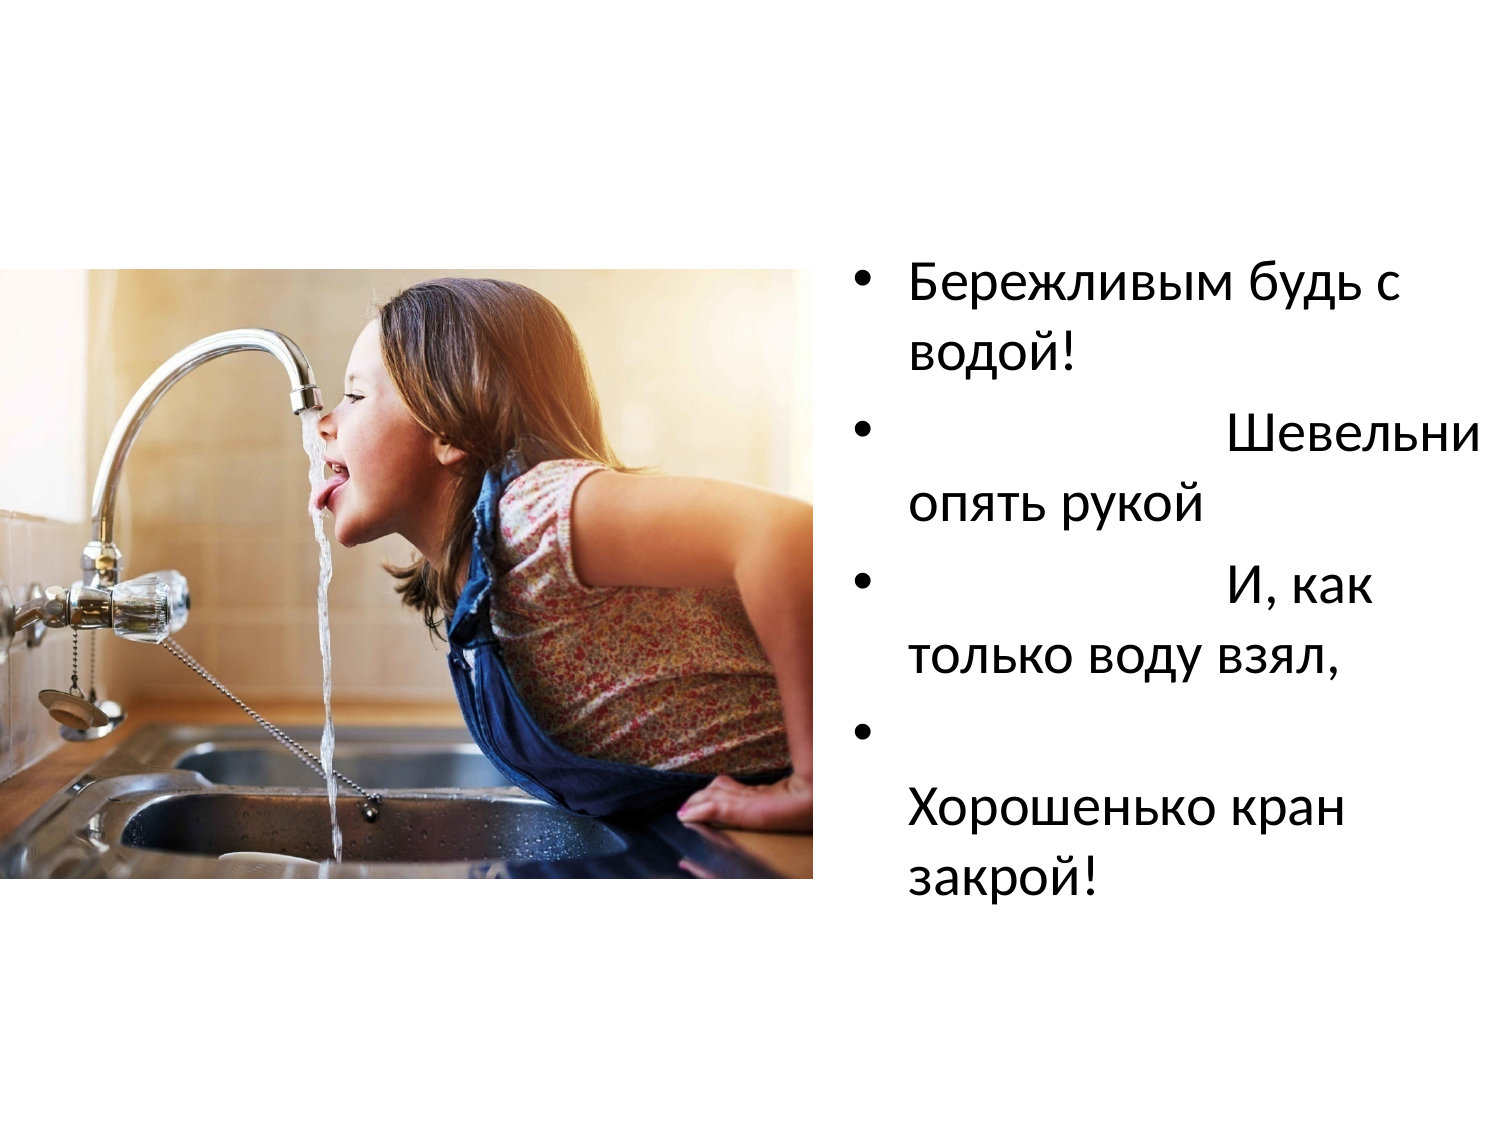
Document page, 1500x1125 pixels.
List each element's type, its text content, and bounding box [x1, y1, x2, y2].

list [0, 269, 813, 880]
list Бережливым будь с водой! Шевельни опять рукой И, как только воду взял, Хорошенько кран закрой! [837, 234, 1500, 977]
